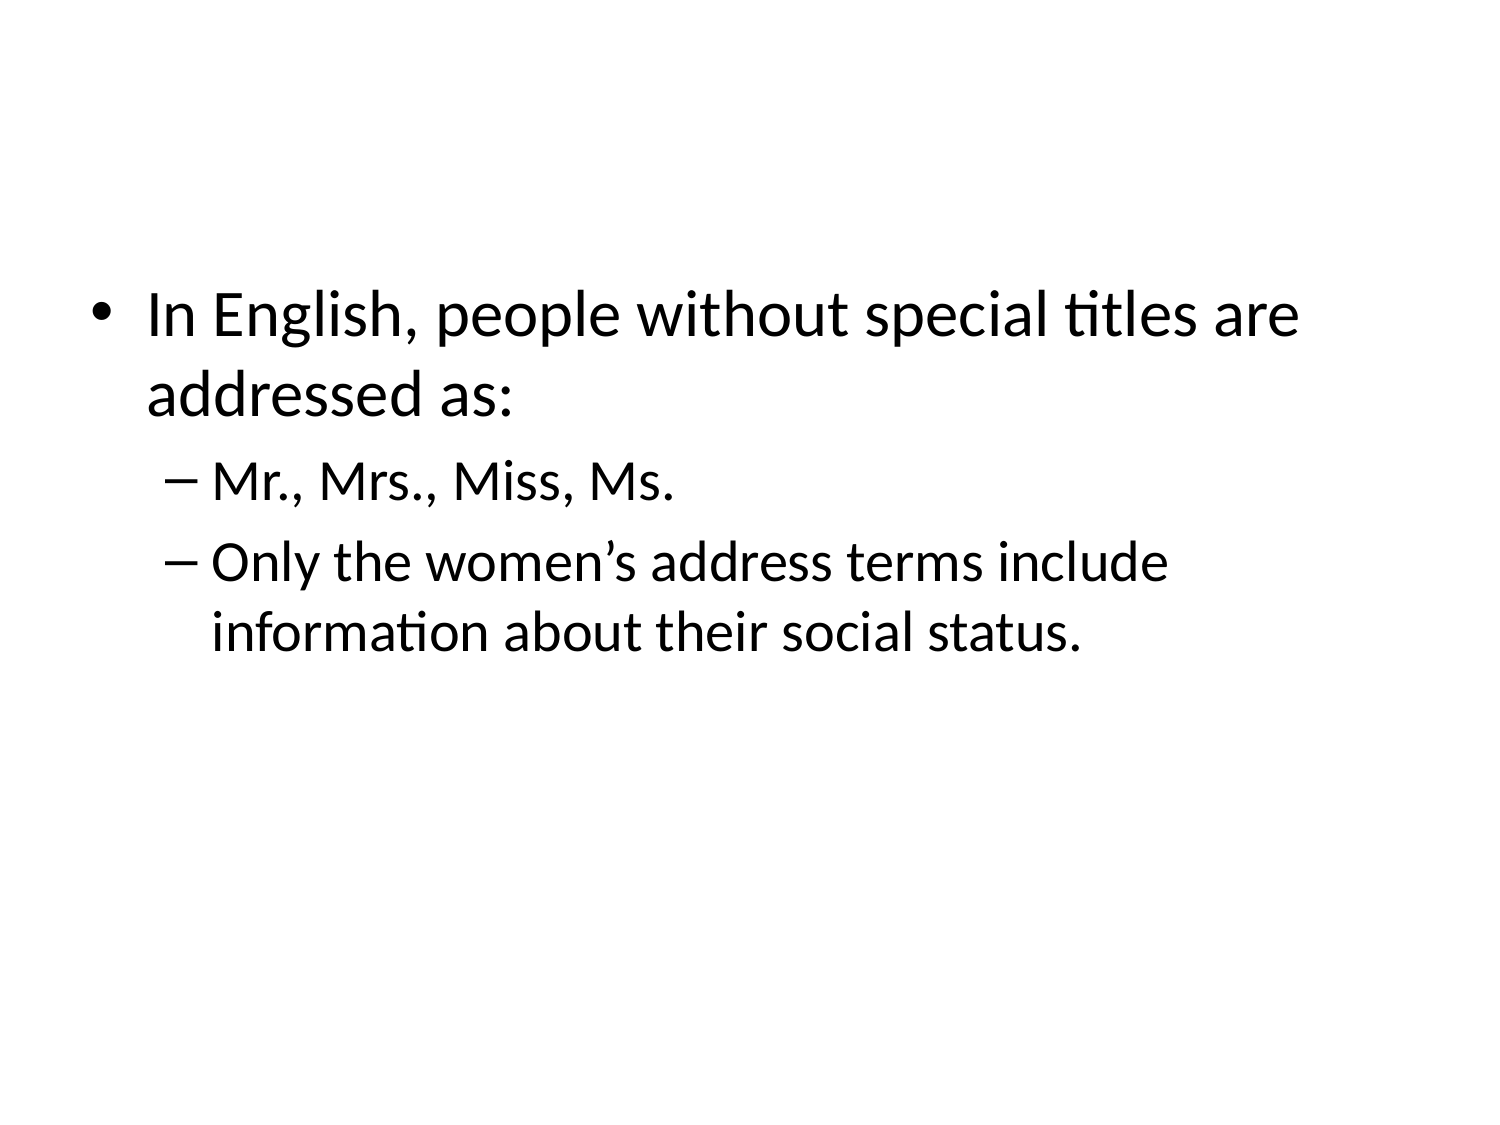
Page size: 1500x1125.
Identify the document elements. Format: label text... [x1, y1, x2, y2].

list In English, people without special titles are addressed as: Mr., Mrs., Miss, Ms. Only the women’s address terms include information about their social status. [75, 262, 1425, 1005]
